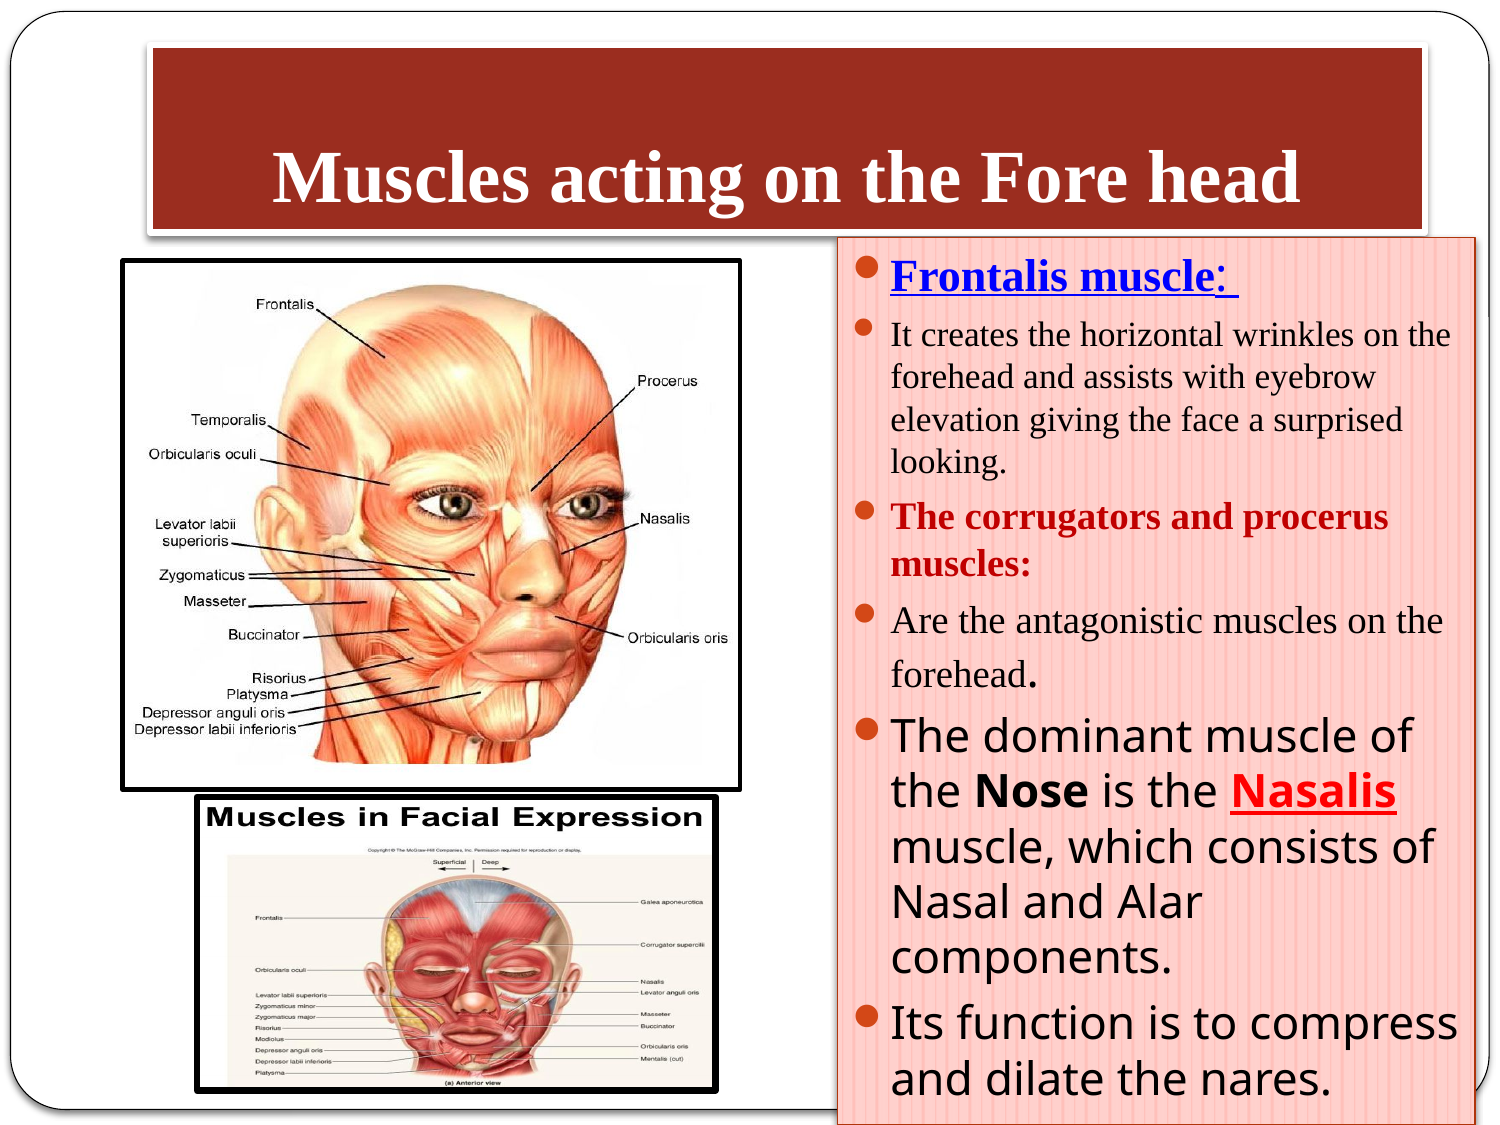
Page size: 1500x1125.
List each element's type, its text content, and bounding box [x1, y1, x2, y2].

list Frontalis muscle: It creates the horizontal wrinkles on the forehead and assists with eyebrow elevation giving the face a surprised looking. The corrugators and procerus muscles: Are the antagonistic muscles on the forehead. The dominant muscle of the Nose is the Nasalis muscle, which consists of Nasal and Alar components. Its function is to compress and dilate the nares. [837, 237, 1476, 1125]
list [124, 262, 738, 788]
picture [199, 799, 713, 1088]
title Muscles acting on the Fore head [147, 42, 1428, 236]
